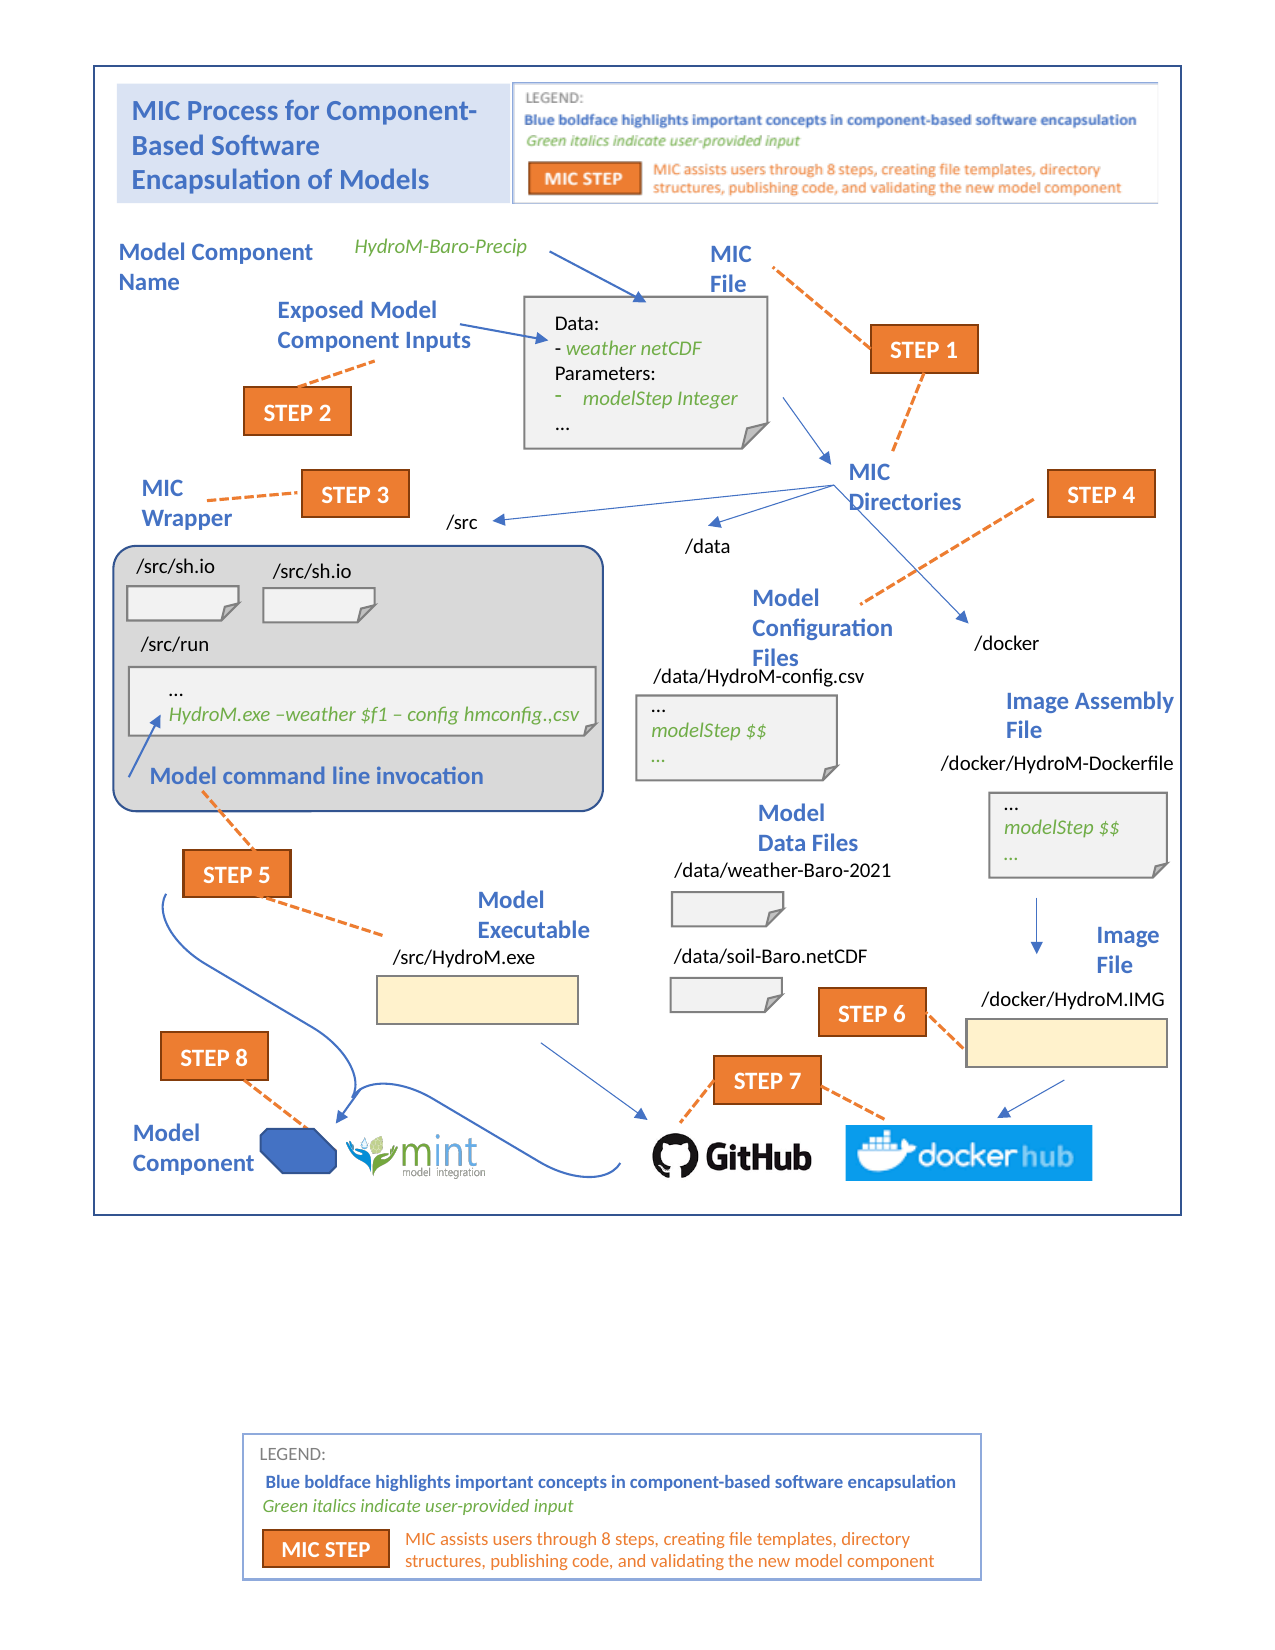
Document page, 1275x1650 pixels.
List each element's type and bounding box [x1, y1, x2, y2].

text_box [242, 1433, 982, 1581]
text_box [93, 65, 1197, 1215]
